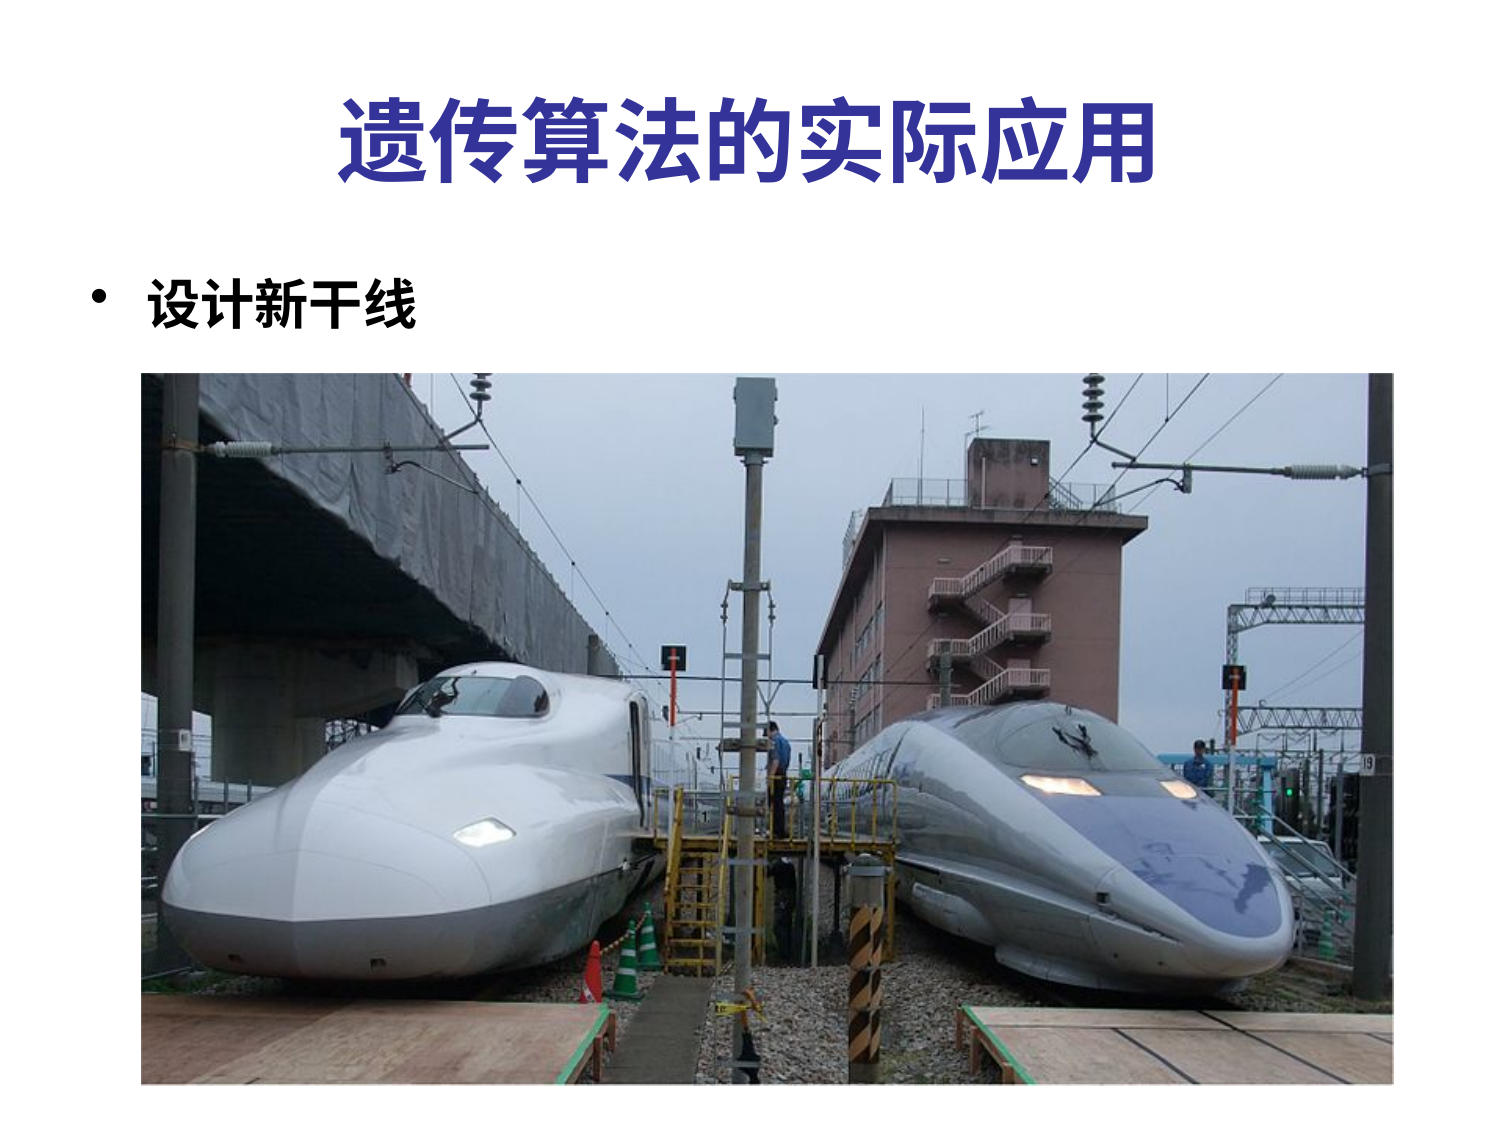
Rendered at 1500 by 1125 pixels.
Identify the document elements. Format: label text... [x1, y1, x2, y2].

picture [141, 373, 1394, 1086]
title 遗传算法的实际应用 [75, 45, 1425, 233]
list 设计新干线 [75, 262, 1425, 362]
